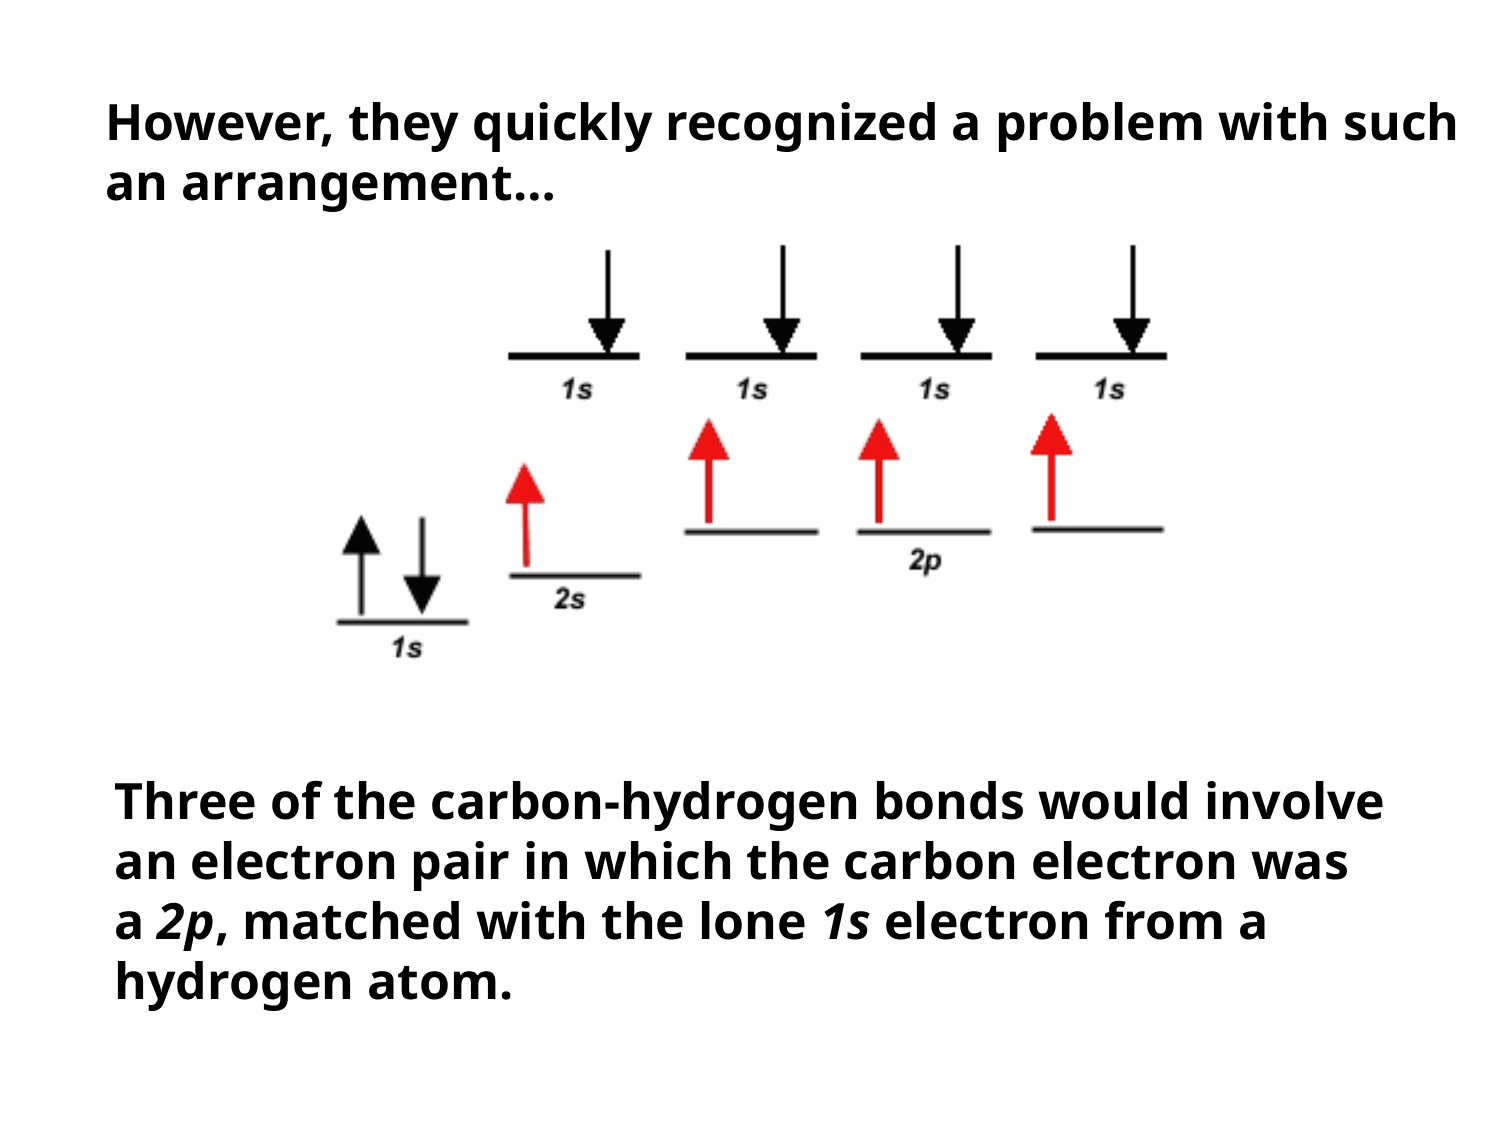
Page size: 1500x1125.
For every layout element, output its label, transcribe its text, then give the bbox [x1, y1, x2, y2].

picture [299, 224, 1176, 663]
text_box Three of the carbon-hydrogen bonds would involve an electron pair in which the carbon electron was a 2p, matched with the lone 1s electron from a hydrogen atom. [99, 762, 1403, 1018]
text_box However, they quickly recognized a problem with such an arrangement… [90, 82, 1488, 218]
